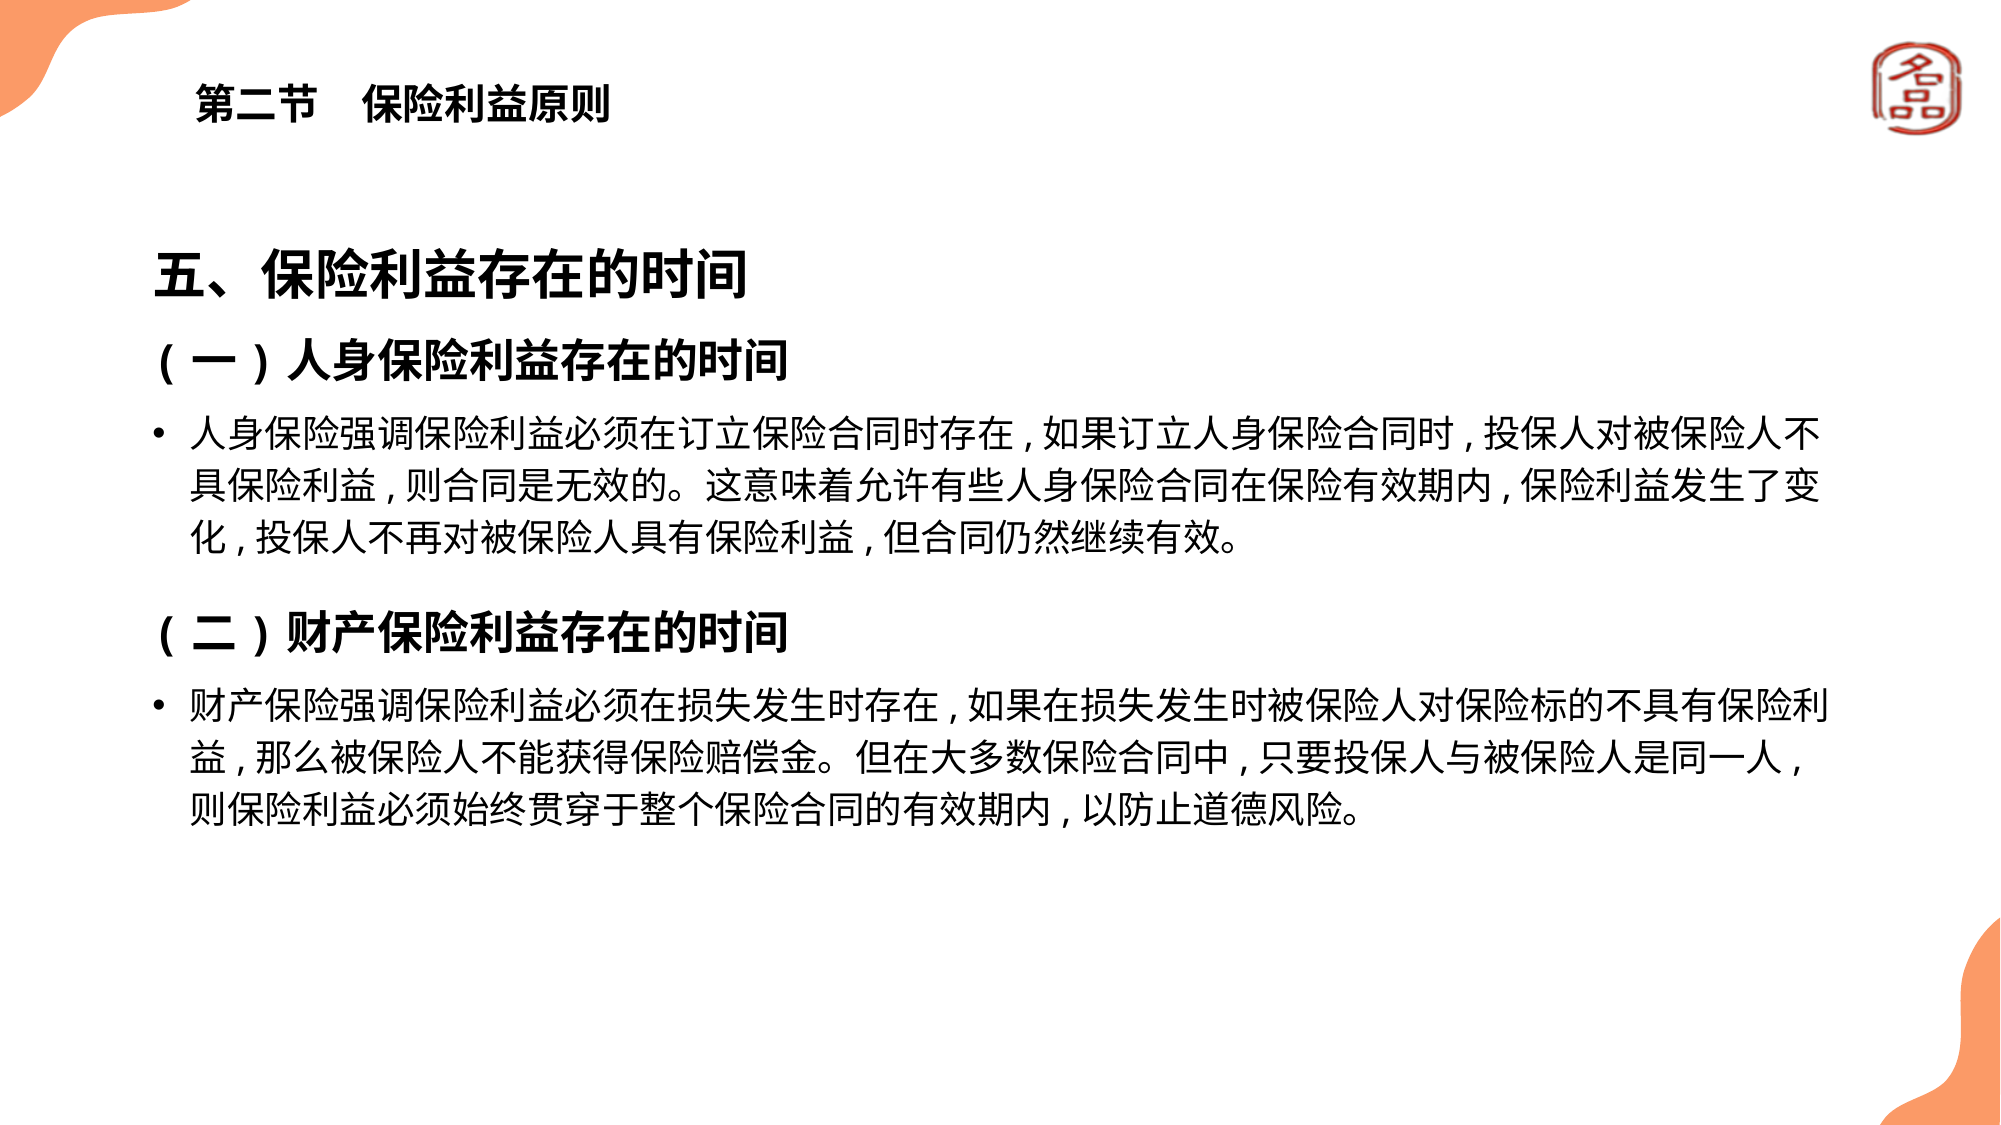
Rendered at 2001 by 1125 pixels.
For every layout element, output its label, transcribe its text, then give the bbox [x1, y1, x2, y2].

title 第二节 保险利益原则 [137, 60, 1863, 152]
picture [1861, 10, 1990, 147]
list 五、保险利益存在的时间 (一)人身保险利益存在的时间 人身保险强调保险利益必须在订立保险合同时存在,如果订立人身保险合同时,投保人对被保险人不具保险利益,则合同是无效的。这意味着允许有些人身保险合同在保险有效期内,保险利益发生了变化,投保人不再对被保险人具有保险利益,但合同仍然继续有效。 (二)财产保险利益存在的时间 财产保险强调保险利益必须在损失发生时存在,如果在损失发生时被保险人对保险标的不具有保险利益,那么被保险人不能获得保险赔偿金。但在大多数保险合同中,只要投保人与被保险人是同一人,则保险利益必须始终贯穿于整个保险合同的有效期内,以防止道德风险。 [137, 217, 1863, 1031]
